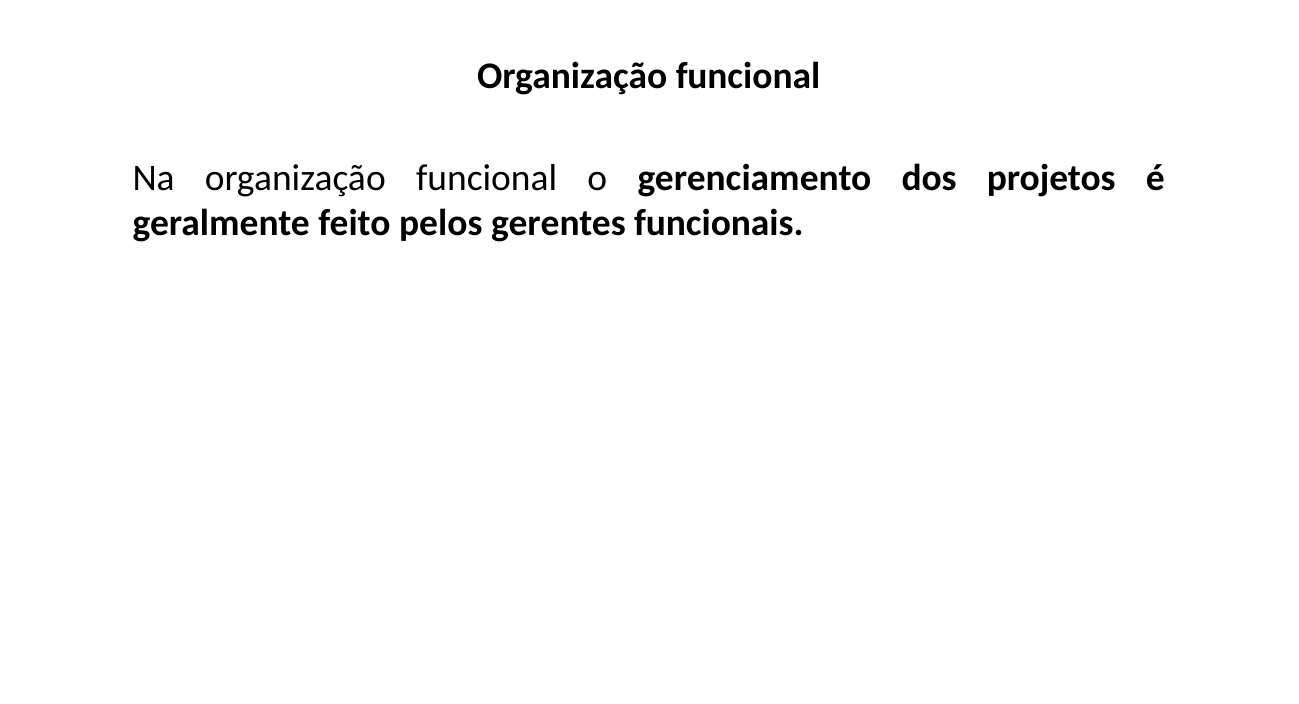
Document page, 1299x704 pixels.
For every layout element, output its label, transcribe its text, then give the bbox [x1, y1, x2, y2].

text_box [43, 155, 1240, 704]
text_box Organização funcional [0, 43, 1299, 104]
text_box Na organização funcional o gerenciamento dos projetos é geralmente feito pelos gerentes funcionais. [117, 145, 1181, 252]
